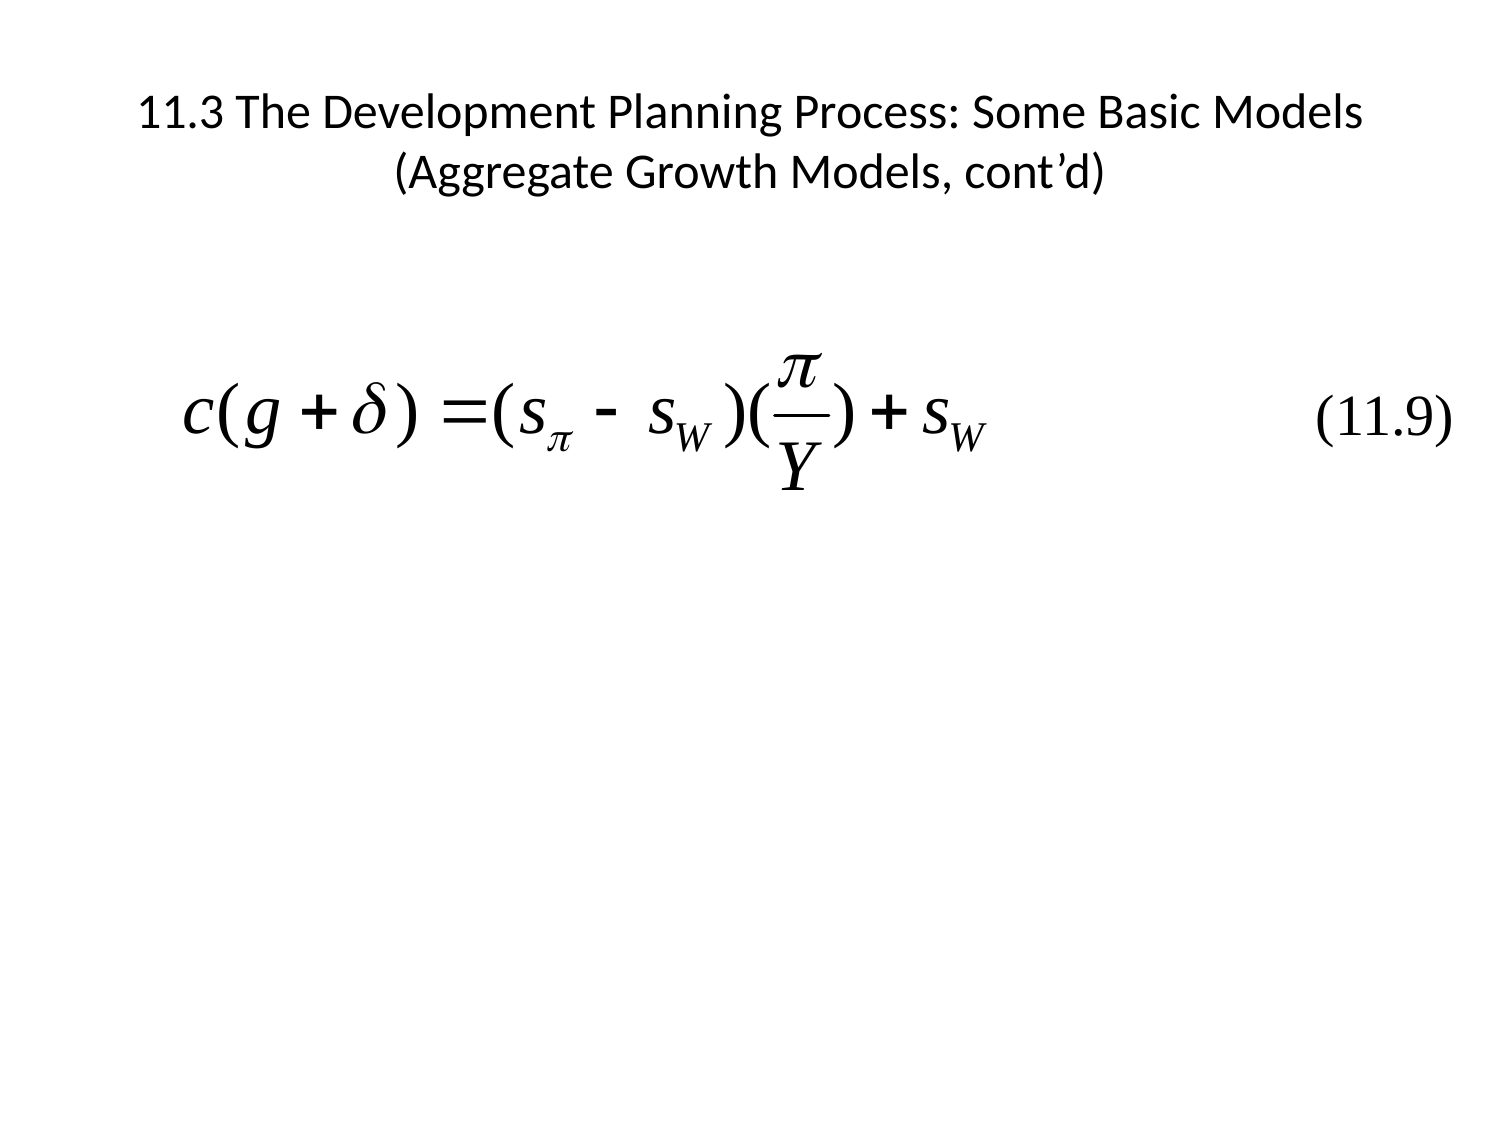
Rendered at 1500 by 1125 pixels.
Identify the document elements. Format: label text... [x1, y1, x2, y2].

text_box (11.9) [1301, 369, 1470, 455]
title 11.3 The Development Planning Process: Some Basic Models (Aggregate Growth Models, cont’d) [75, 45, 1425, 233]
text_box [172, 318, 1002, 507]
